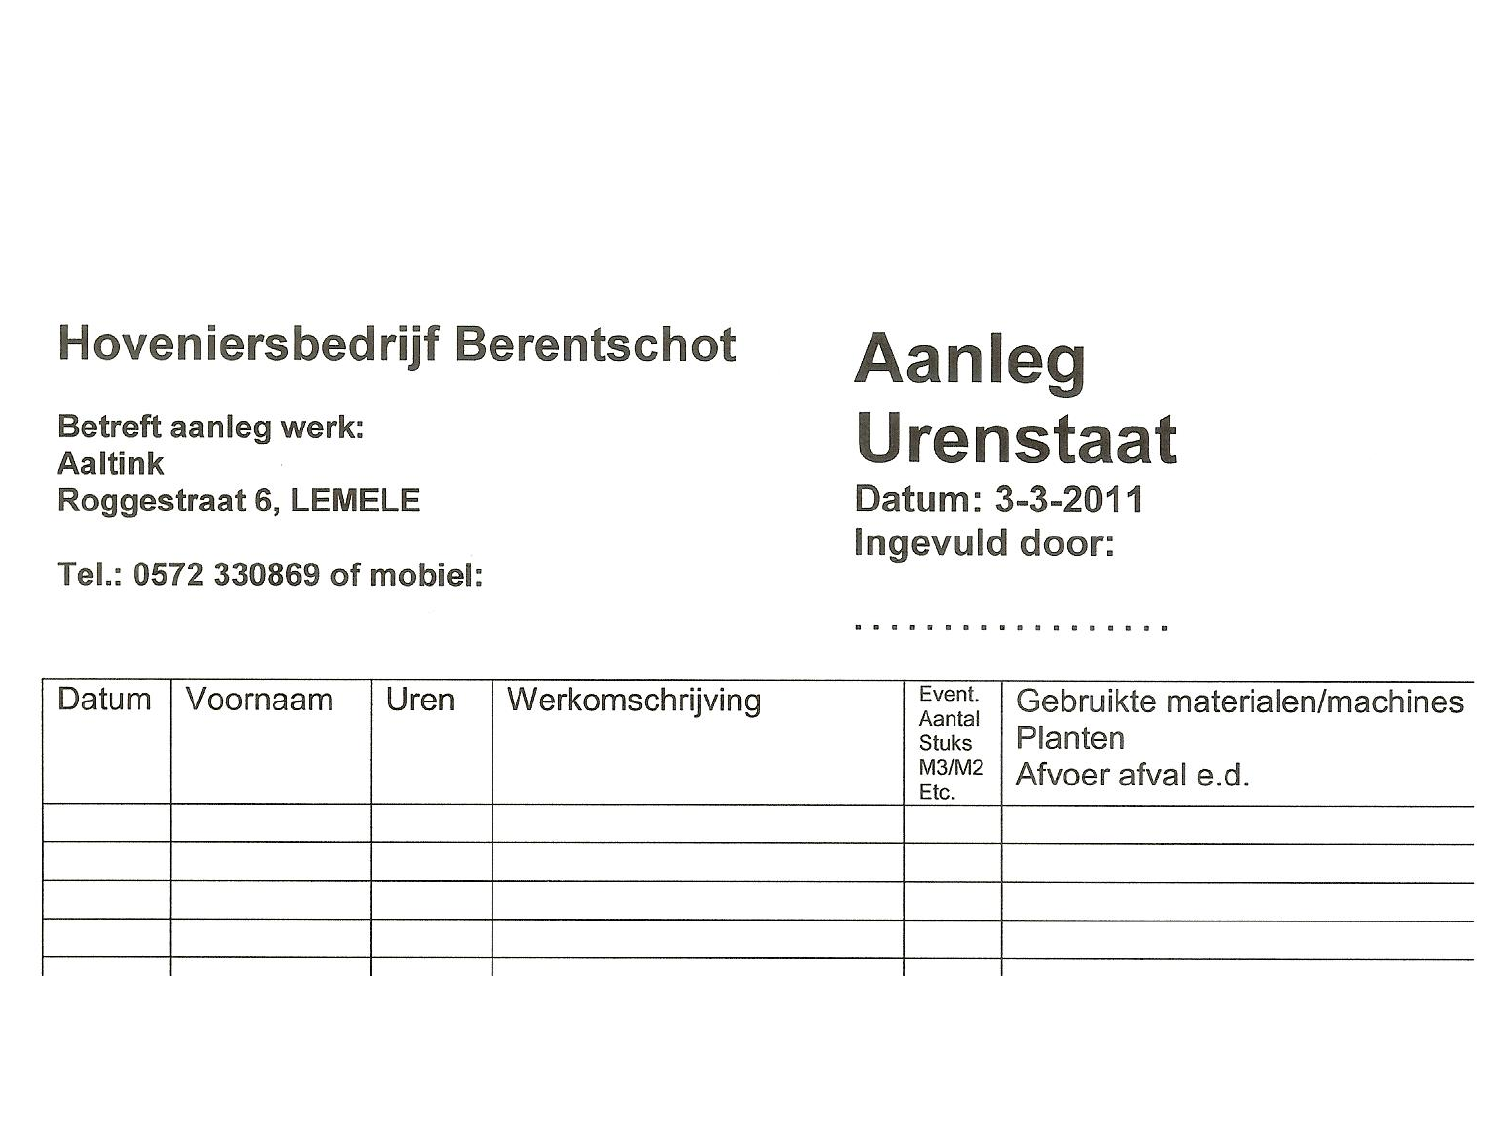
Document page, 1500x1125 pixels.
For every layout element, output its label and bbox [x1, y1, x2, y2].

list [3, 290, 1498, 977]
